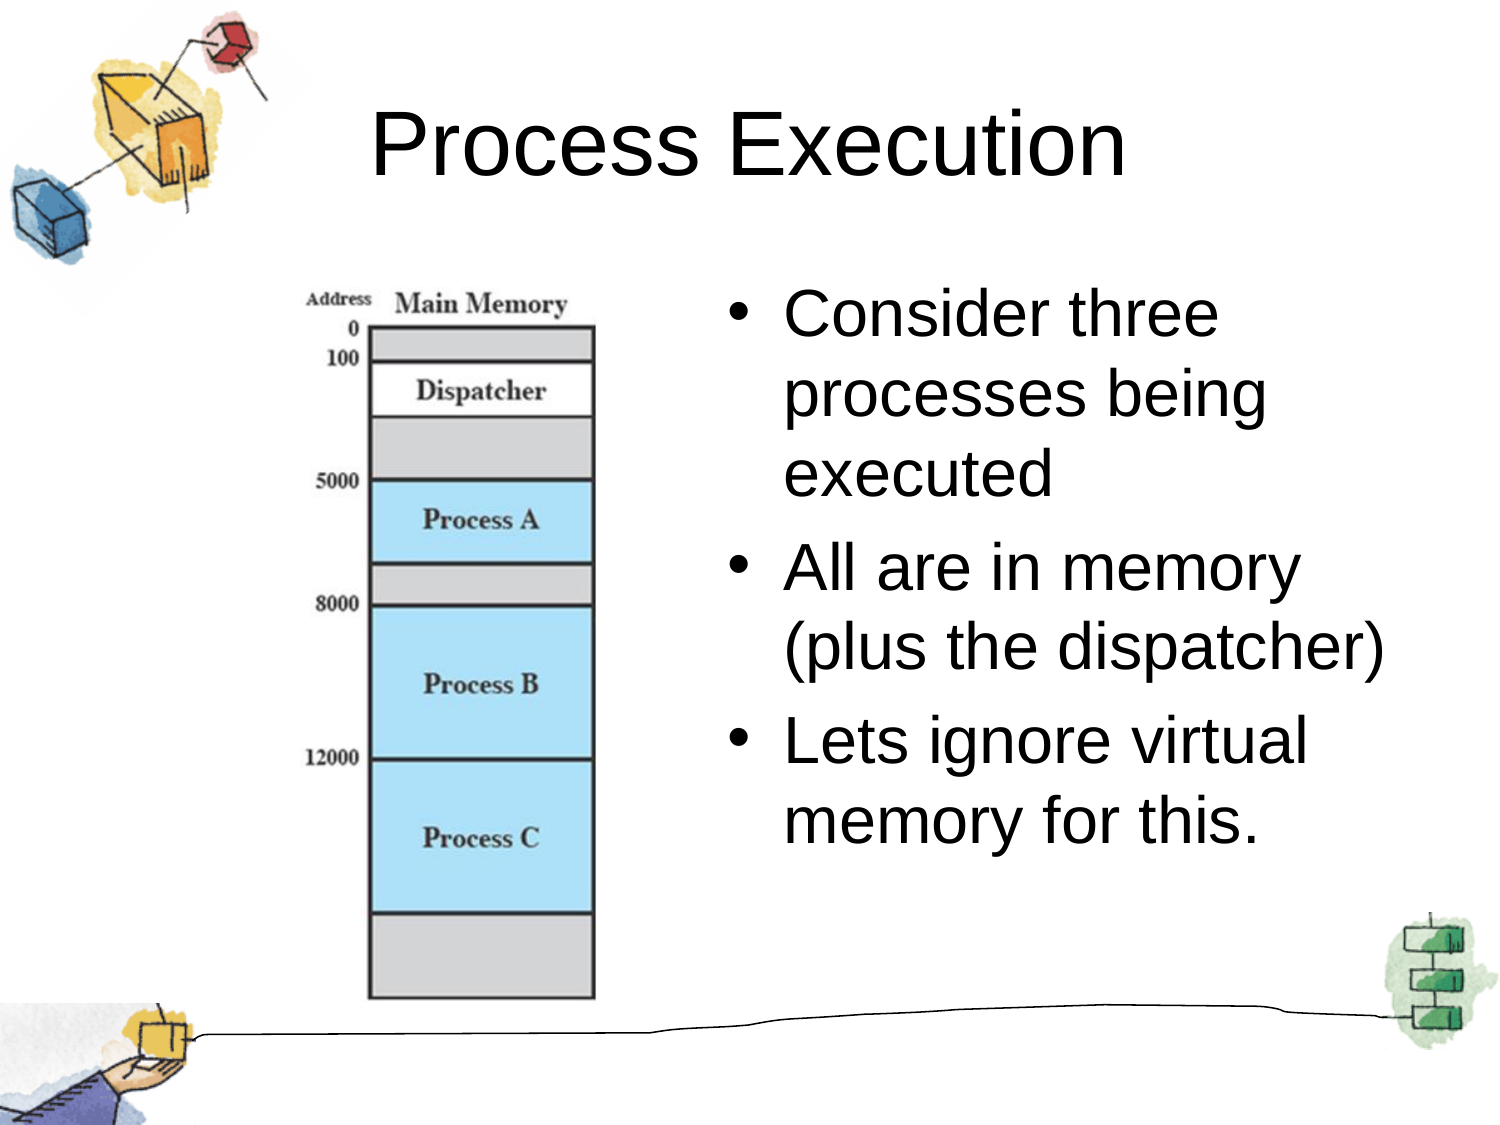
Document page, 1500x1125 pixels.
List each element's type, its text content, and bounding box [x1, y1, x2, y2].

picture [1382, 912, 1500, 1050]
picture [0, 1003, 196, 1125]
picture [0, 85, 167, 316]
picture [114, 0, 274, 44]
picture [299, 287, 597, 1003]
list Consider three processes being executed All are in memory (plus the dispatcher) Lets ignore virtual memory for this. [712, 262, 1426, 988]
title Process Execution [74, 44, 1426, 233]
